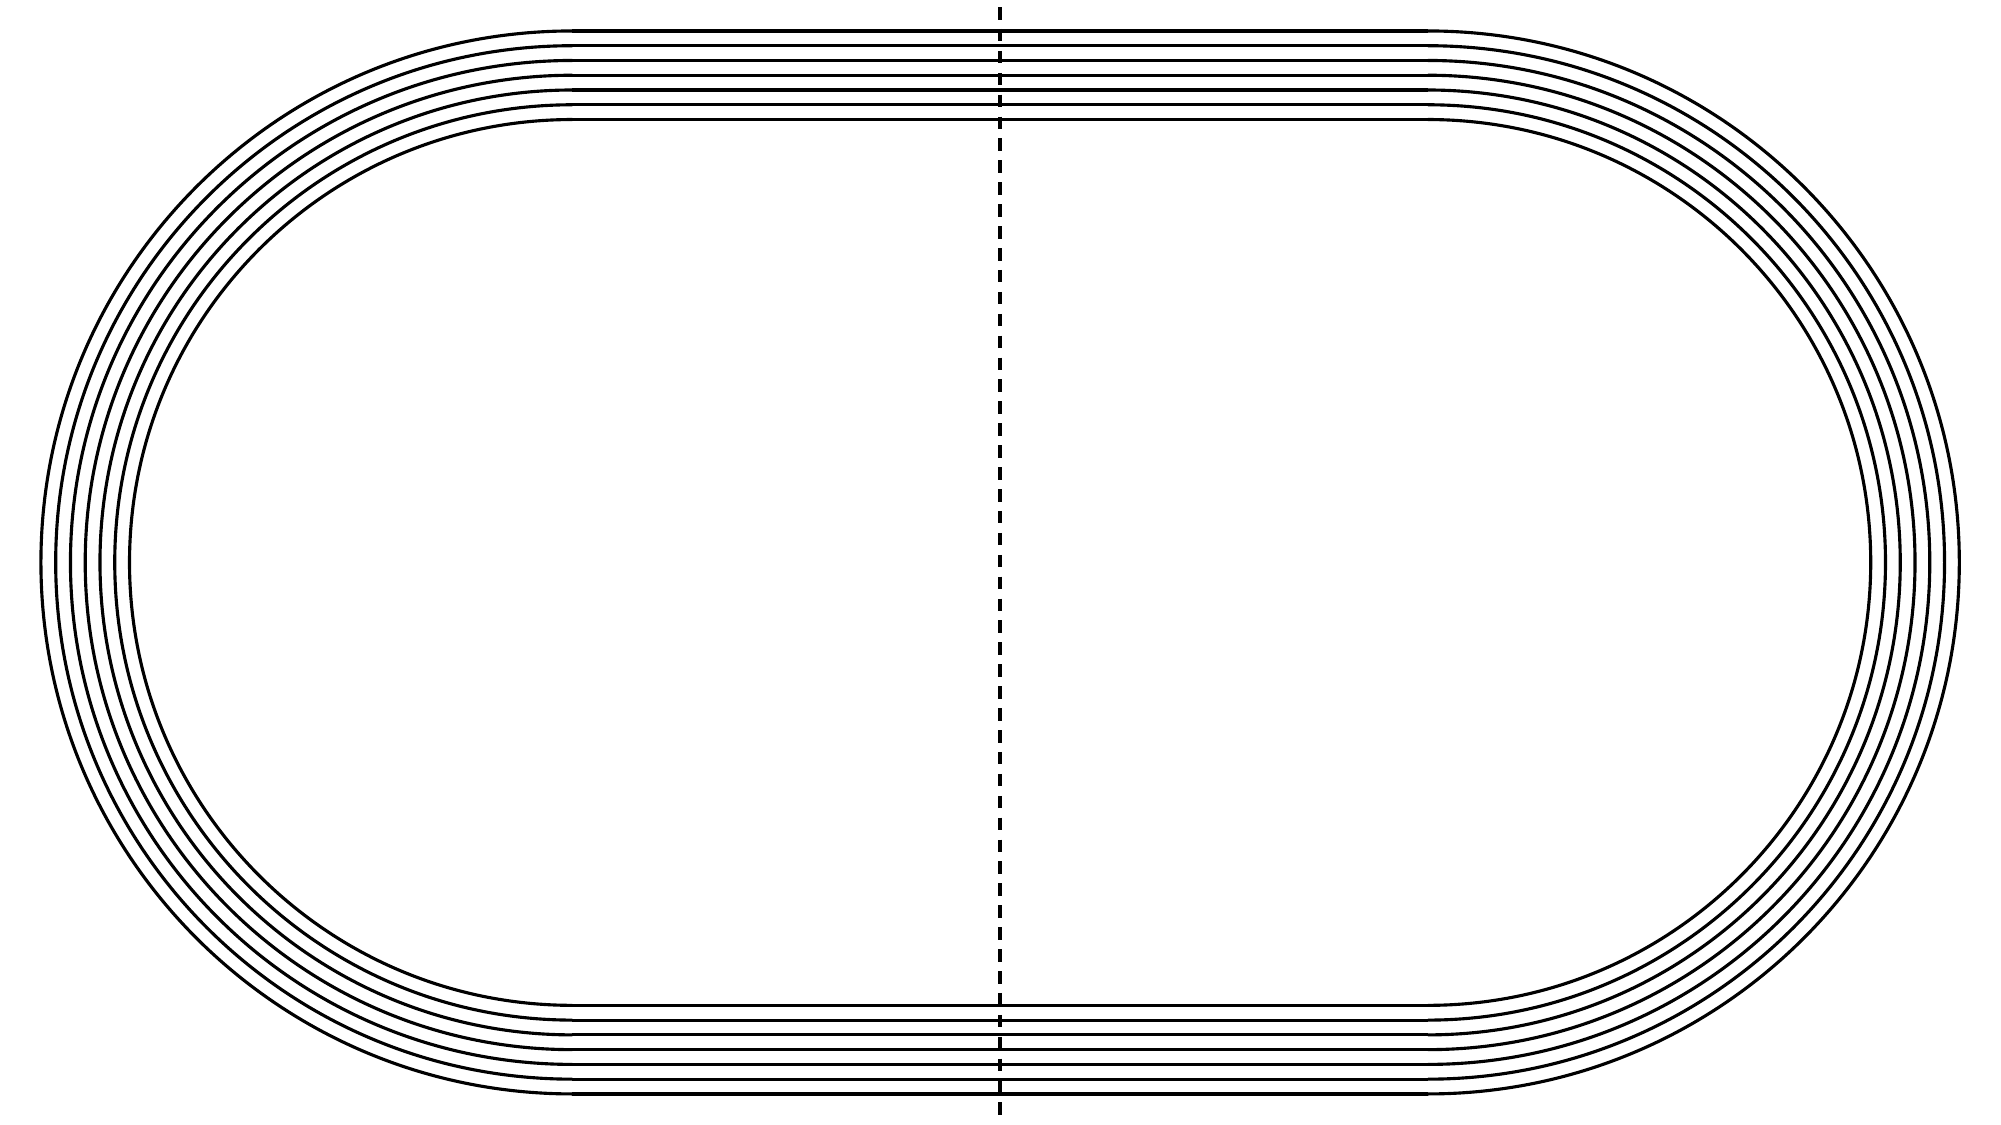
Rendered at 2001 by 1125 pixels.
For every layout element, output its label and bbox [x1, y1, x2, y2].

text_box [40, 6, 1960, 1119]
